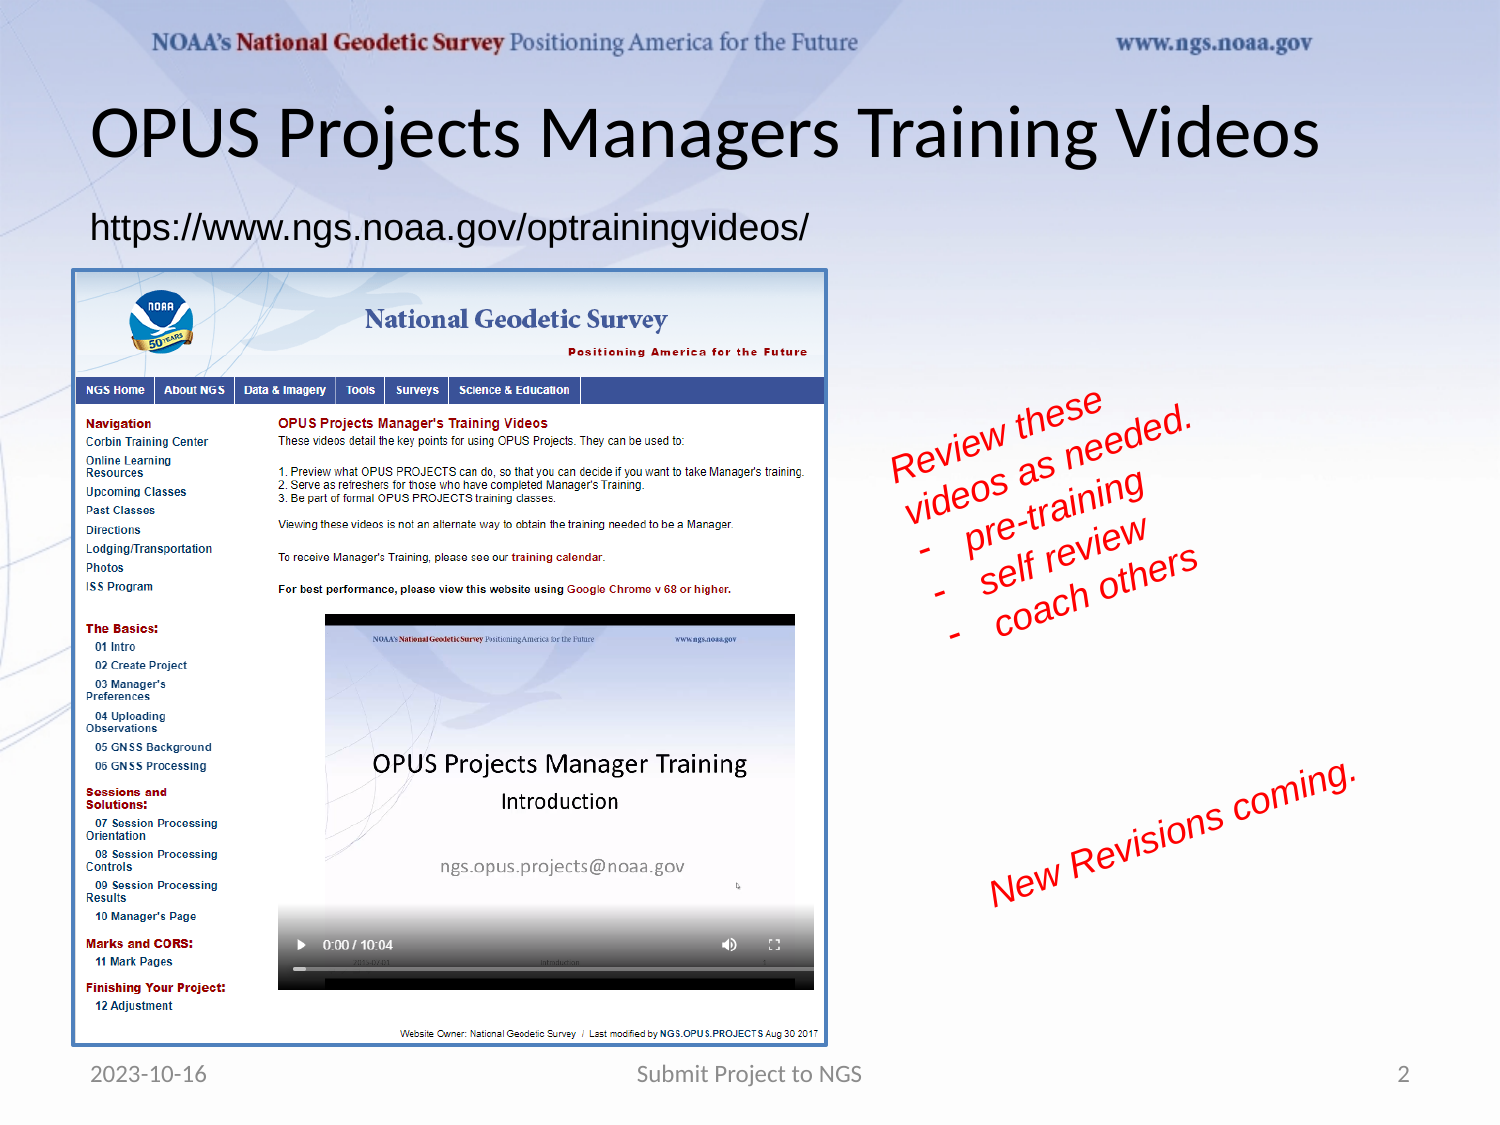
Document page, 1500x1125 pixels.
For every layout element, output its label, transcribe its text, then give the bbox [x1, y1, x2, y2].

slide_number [75, 1051, 425, 1103]
title OPUS Projects Managers Training Videos [74, 74, 1426, 181]
picture [0, 0, 1500, 1125]
text_box Review these videos as needed. pre-training self review coach others [865, 327, 1284, 673]
text_box New Revisions coming. [964, 718, 1416, 928]
footer Submit Project to NGS [512, 1042, 988, 1103]
slide_number 2 [1074, 1042, 1425, 1103]
text_box https://www.ngs.noaa.gov/optrainingvideos/ [74, 195, 848, 256]
